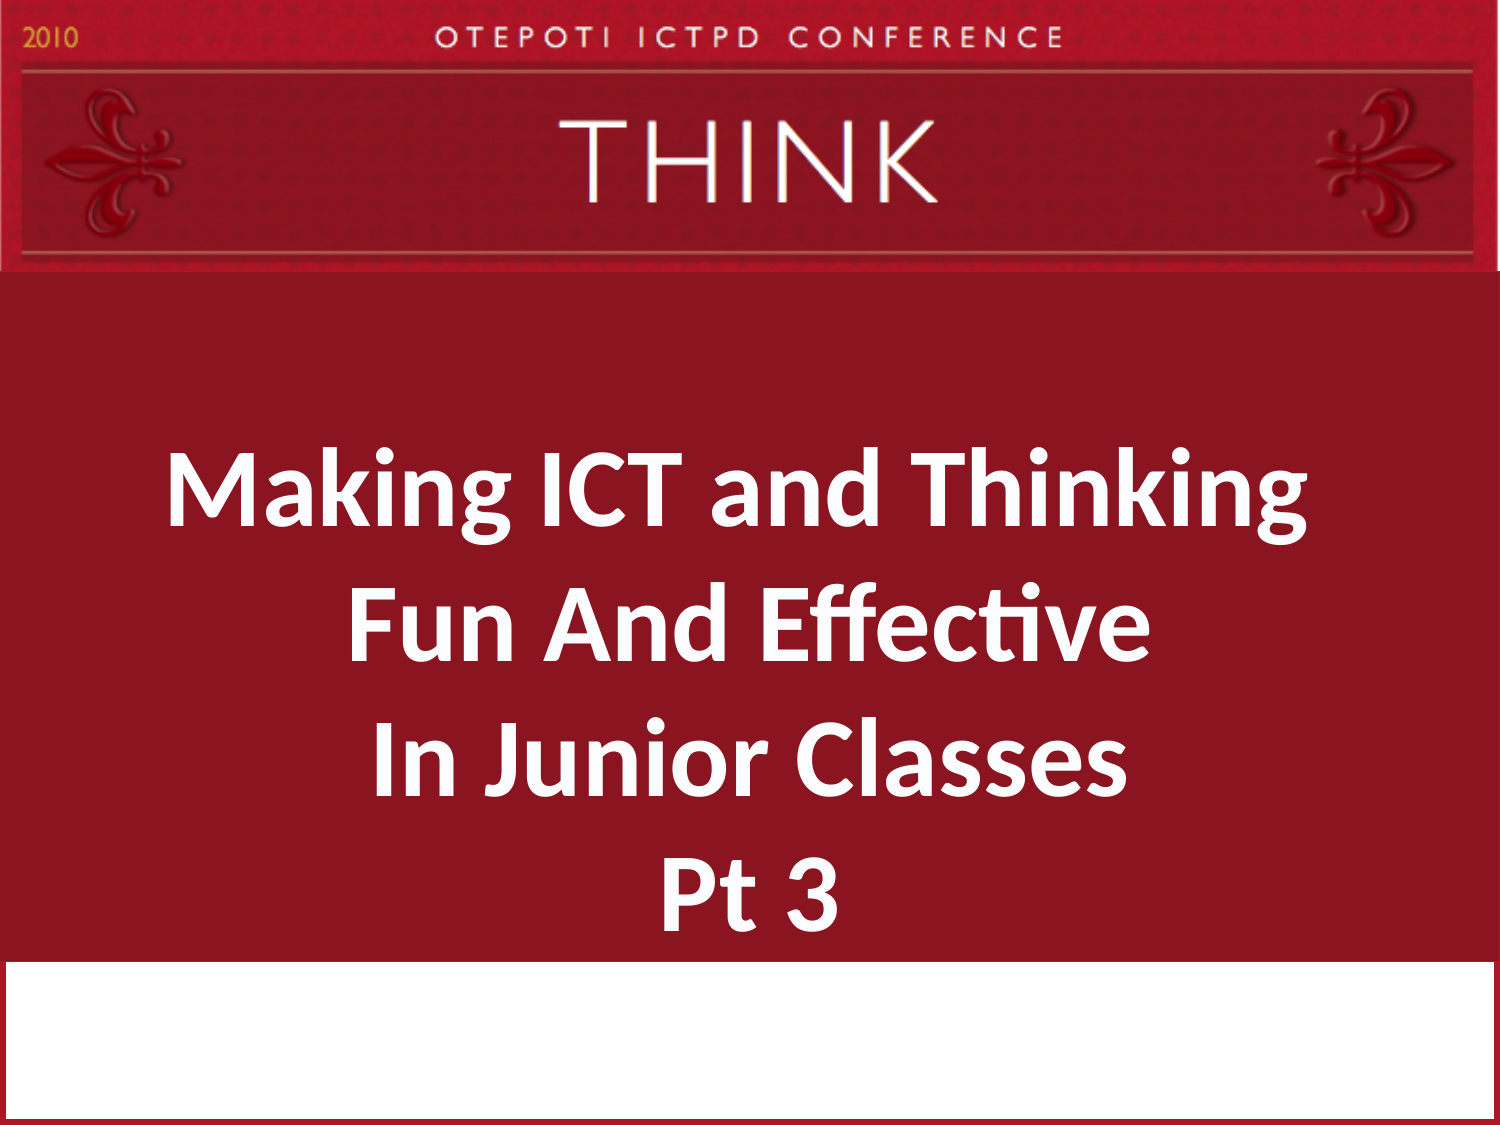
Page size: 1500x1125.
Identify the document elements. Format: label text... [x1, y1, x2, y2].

picture [0, 0, 1500, 272]
text_box Making ICT and Thinking Fun And Effective In Junior Classes Pt 3 [0, 279, 1500, 962]
text_box [0, 962, 1500, 1125]
